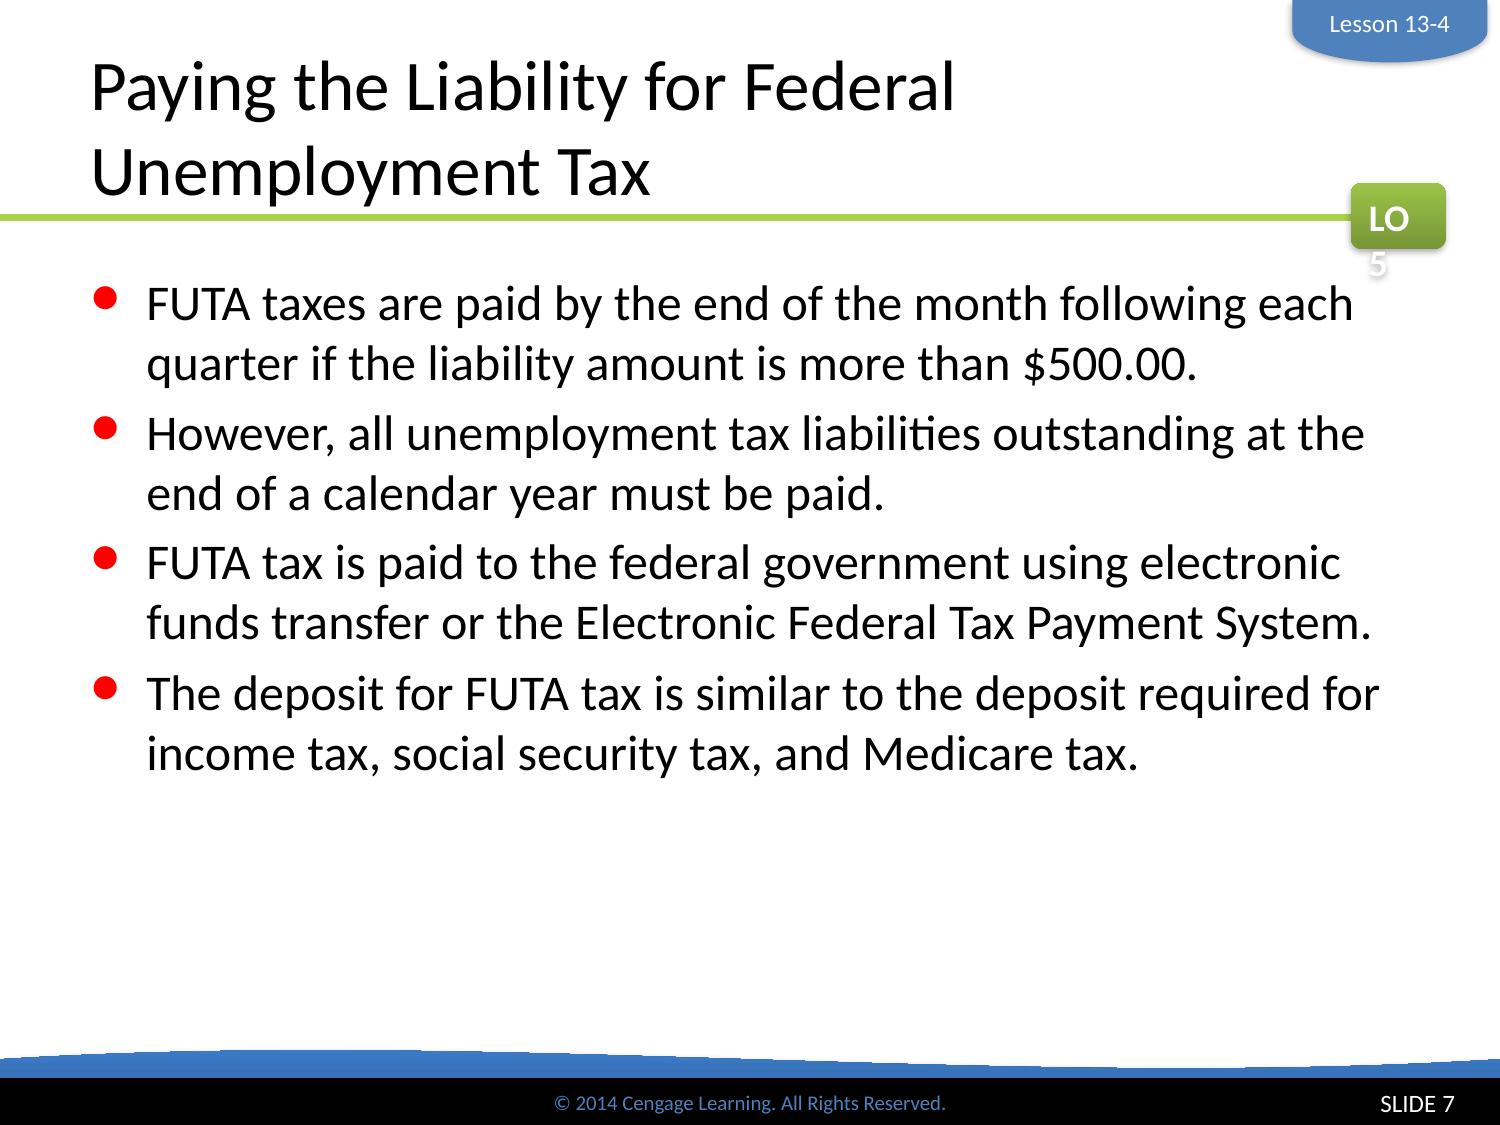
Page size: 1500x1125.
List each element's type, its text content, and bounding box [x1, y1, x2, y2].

list FUTA taxes are paid by the end of the month following each quarter if the liability amount is more than $500.00. However, all unemployment tax liabilities outstanding at the end of a calendar year must be paid. FUTA tax is paid to the federal government using electronic funds transfer or the Electronic Federal Tax Payment System. The deposit for FUTA tax is similar to the deposit required for income tax, social security tax, and Medicare tax. [75, 262, 1425, 1005]
text_box LO5 [1350, 183, 1446, 250]
slide_number SLIDE 7 [1170, 1080, 1470, 1125]
title Paying the Liability for Federal Unemployment Tax [75, 29, 1350, 218]
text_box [1292, 0, 1488, 63]
